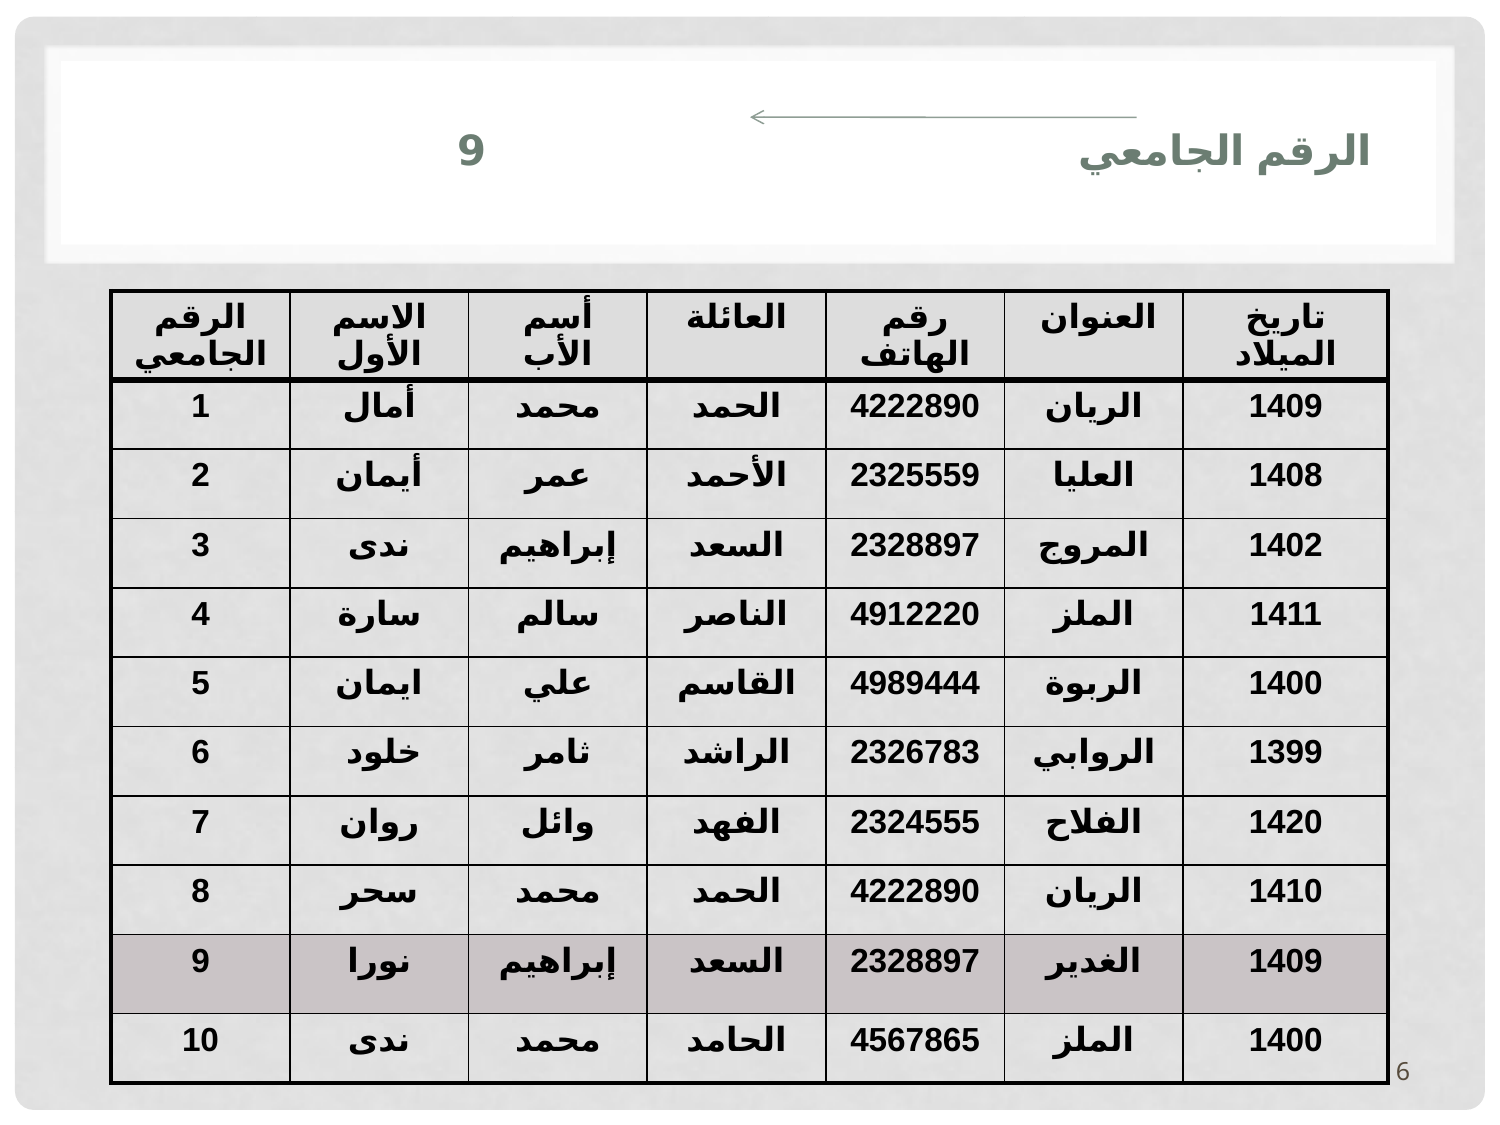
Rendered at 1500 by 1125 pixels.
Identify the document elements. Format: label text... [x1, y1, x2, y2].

table_cell خلود [291, 727, 468, 795]
table_cell 4912220 [827, 589, 1004, 656]
table_cell 5 [113, 658, 289, 726]
table_cell 4989444 [827, 658, 1004, 726]
table_cell المروج [1005, 519, 1182, 587]
table_cell عمر [469, 450, 646, 518]
table_cell نورا [291, 935, 468, 1013]
table_cell الحامد [648, 1014, 825, 1081]
table_cell الحمد [648, 383, 825, 448]
table_header رقم الهاتف [827, 293, 1004, 377]
table_cell أيمان [291, 450, 468, 518]
table_cell محمد [469, 1014, 646, 1081]
table_header أسم الأب [469, 293, 646, 377]
table_cell 1400 [1184, 658, 1386, 726]
table_cell 2 [113, 450, 289, 518]
table_cell 9 [113, 935, 289, 1013]
table_cell سحر [291, 866, 468, 934]
table_cell الحمد [648, 866, 825, 934]
table_cell الناصر [648, 589, 825, 656]
table_header الرقم الجامعي [113, 293, 289, 377]
table_cell 1 [113, 383, 289, 448]
table_cell 3 [113, 519, 289, 587]
table_cell روان [291, 797, 468, 864]
table_header العائلة [648, 293, 825, 377]
table_cell 1409 [1184, 935, 1386, 1013]
table_cell الملز [1005, 1014, 1182, 1081]
table_cell 1411 [1184, 589, 1386, 656]
table_cell الروابي [1005, 727, 1182, 795]
slide_number 6 [1074, 1042, 1425, 1103]
table_cell محمد [469, 866, 646, 934]
table_cell الملز [1005, 589, 1182, 656]
table_cell وائل [469, 797, 646, 864]
table_cell 2324555 [827, 797, 1004, 864]
table_cell سالم [469, 589, 646, 656]
table_cell محمد [469, 383, 646, 448]
table_cell القاسم [648, 658, 825, 726]
table_cell إبراهيم [469, 519, 646, 587]
table_header تاريخ الميلاد [1184, 293, 1386, 377]
table_cell 2328897 [827, 935, 1004, 1013]
table_cell 1409 [1184, 383, 1386, 448]
table_cell سارة [291, 589, 468, 656]
table_cell ندى [291, 519, 468, 587]
table_cell 1420 [1184, 797, 1386, 864]
table_header العنوان [1005, 293, 1182, 377]
table_cell الربوة [1005, 658, 1182, 726]
table_cell 2328897 [827, 519, 1004, 587]
table_cell إبراهيم [469, 935, 646, 1013]
table_cell 1399 [1184, 727, 1386, 795]
table_header الاسم الأول [291, 293, 468, 377]
table_cell 1400 [1184, 1014, 1386, 1081]
table_cell السعد [648, 519, 825, 587]
table_cell 6 [113, 727, 289, 795]
table_cell الأحمد [648, 450, 825, 518]
table_cell 4567865 [827, 1014, 1004, 1081]
table_cell 8 [113, 866, 289, 934]
table_cell 1402 [1184, 519, 1386, 587]
table_cell ندى [291, 1014, 468, 1081]
table_cell علي [469, 658, 646, 726]
table_cell أمال [291, 383, 468, 448]
table_cell السعد [648, 935, 825, 1013]
table_cell الريان [1005, 866, 1182, 934]
title الرقم الجامعي 9 [183, 78, 1387, 219]
table_cell 4 [113, 589, 289, 656]
table_cell الراشد [648, 727, 825, 795]
table_cell 1408 [1184, 450, 1386, 518]
table_cell 2325559 [827, 450, 1004, 518]
table_cell ايمان [291, 658, 468, 726]
table_cell الغدير [1005, 935, 1182, 1013]
table_cell 1410 [1184, 866, 1386, 934]
table_cell 2326783 [827, 727, 1004, 795]
table_cell 4222890 [827, 383, 1004, 448]
table_cell ثامر [469, 727, 646, 795]
table_cell 7 [113, 797, 289, 864]
table_cell العليا [1005, 450, 1182, 518]
table_cell الريان [1005, 383, 1182, 448]
table_cell 10 [113, 1014, 289, 1081]
table_cell الفلاح [1005, 797, 1182, 864]
table_cell 4222890 [827, 866, 1004, 934]
table_cell الفهد [648, 797, 825, 864]
